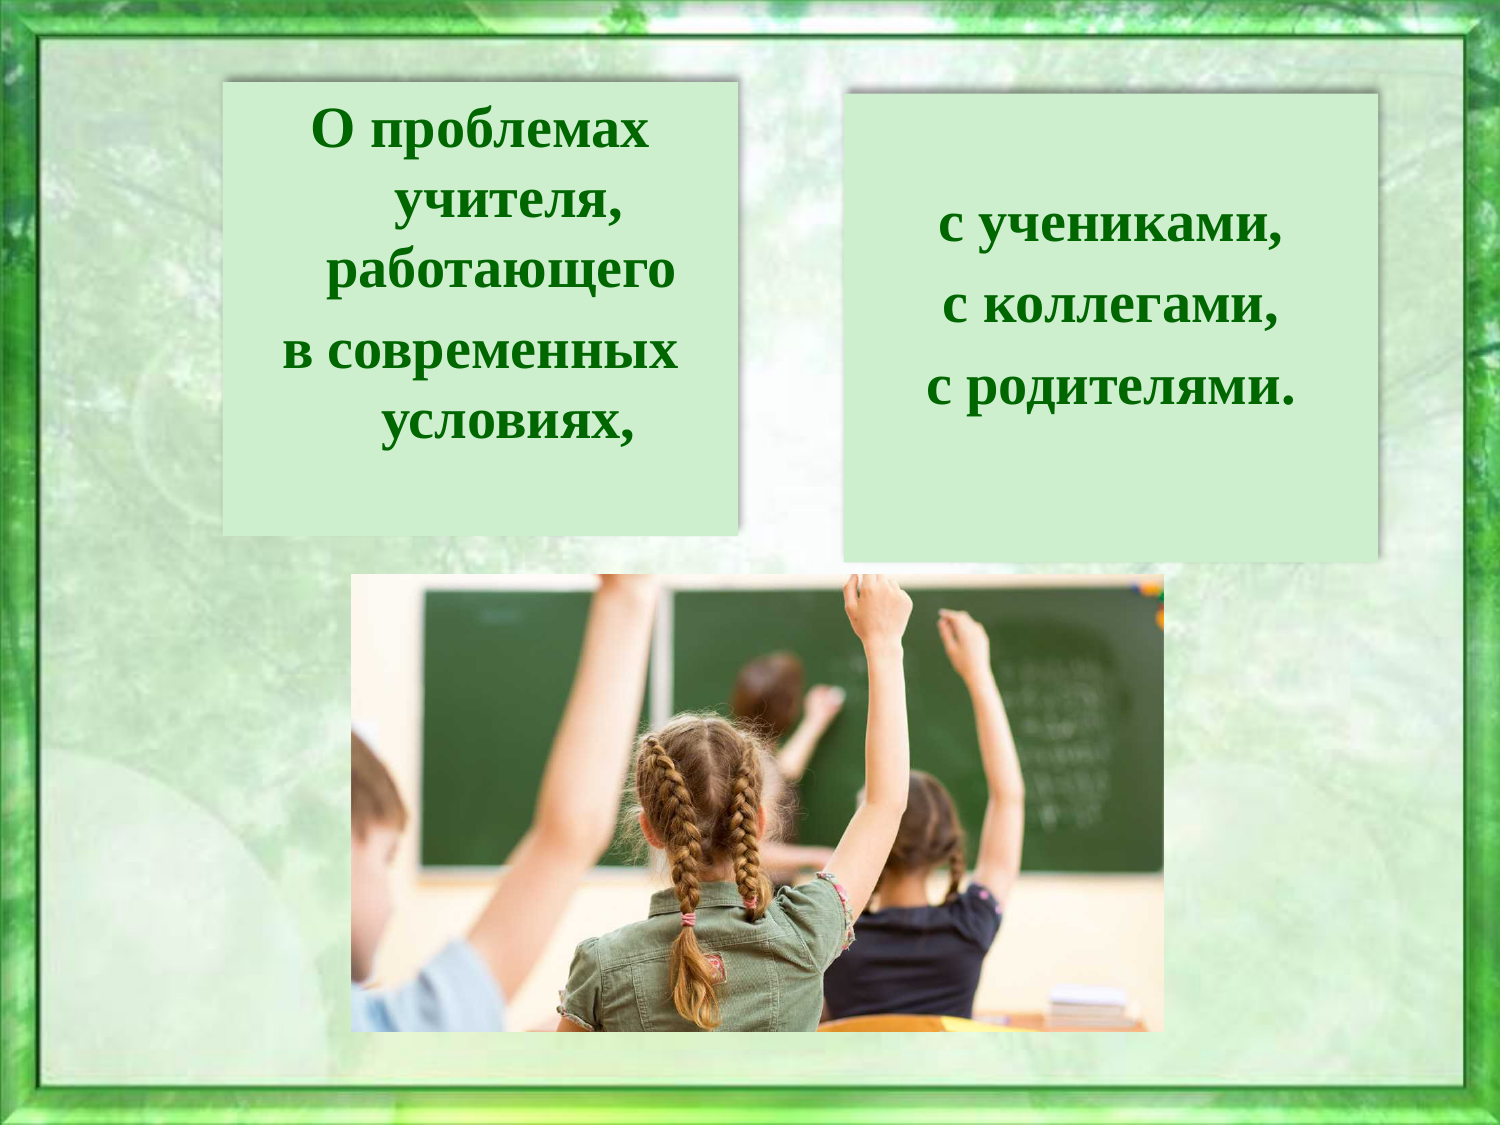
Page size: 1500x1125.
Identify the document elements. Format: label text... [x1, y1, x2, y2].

list с учениками, с коллегами, с родителями. [843, 93, 1379, 563]
picture [0, 0, 1500, 1125]
list О проблемах учителя, работающего в современных условиях, [222, 82, 739, 537]
